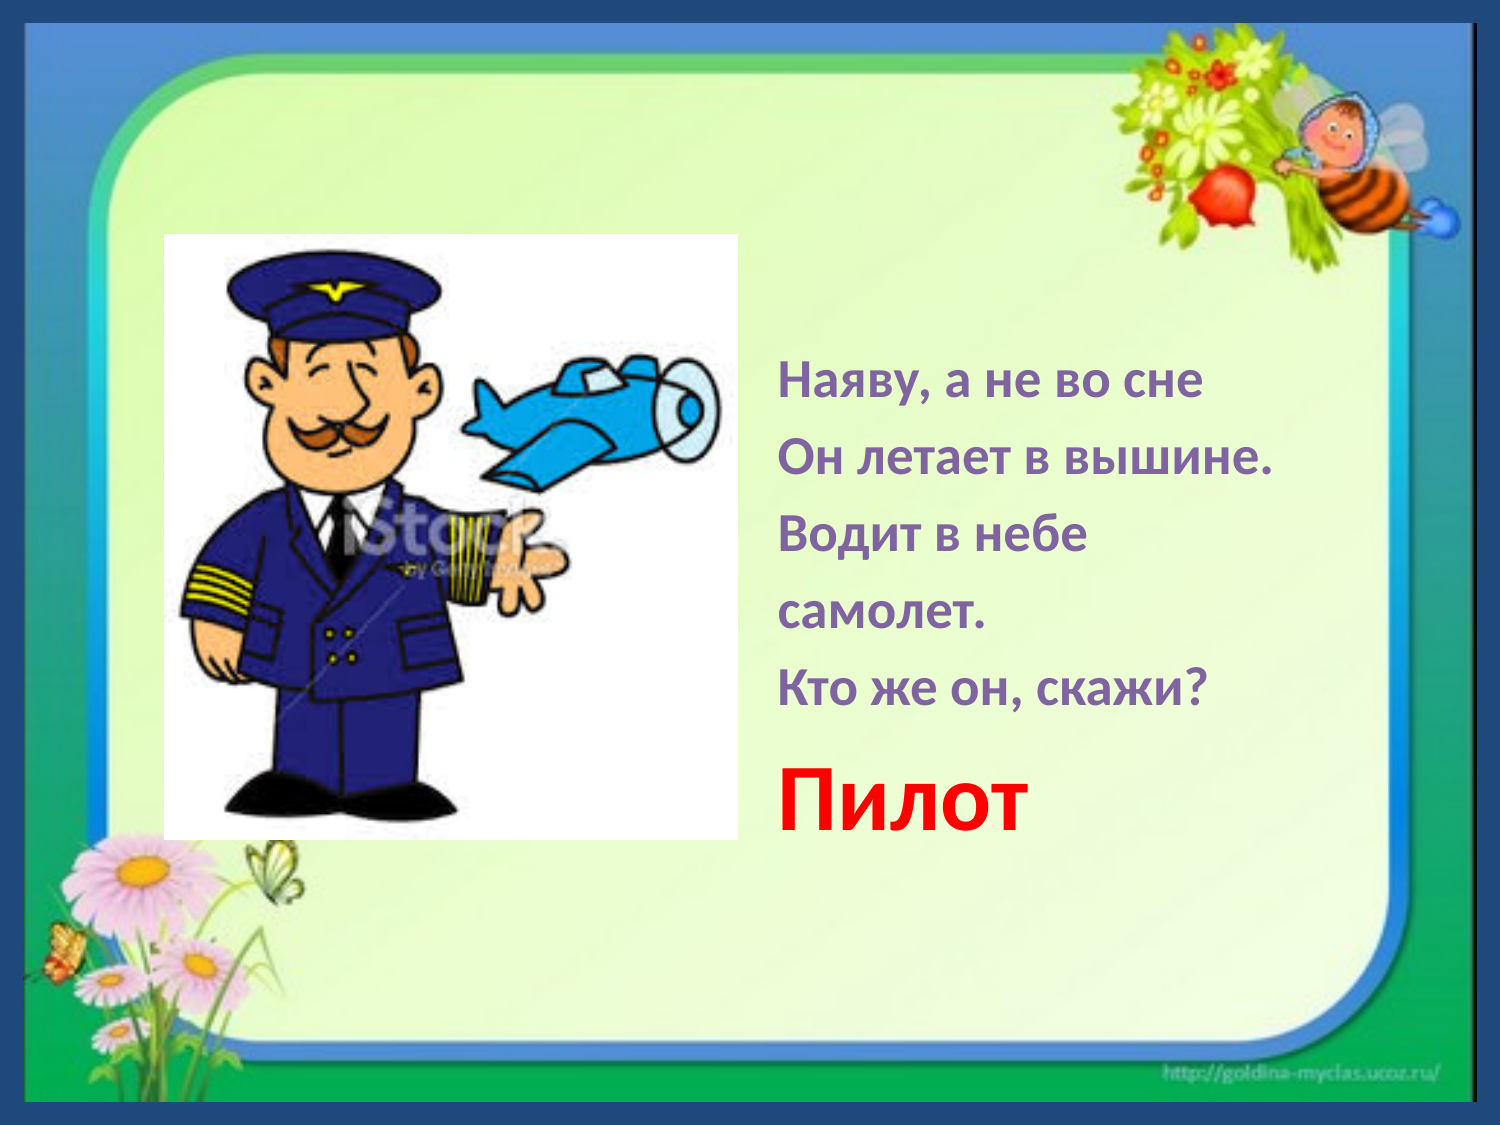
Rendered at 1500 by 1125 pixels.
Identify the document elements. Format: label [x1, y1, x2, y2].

picture [23, 23, 1477, 1102]
list [163, 234, 738, 841]
